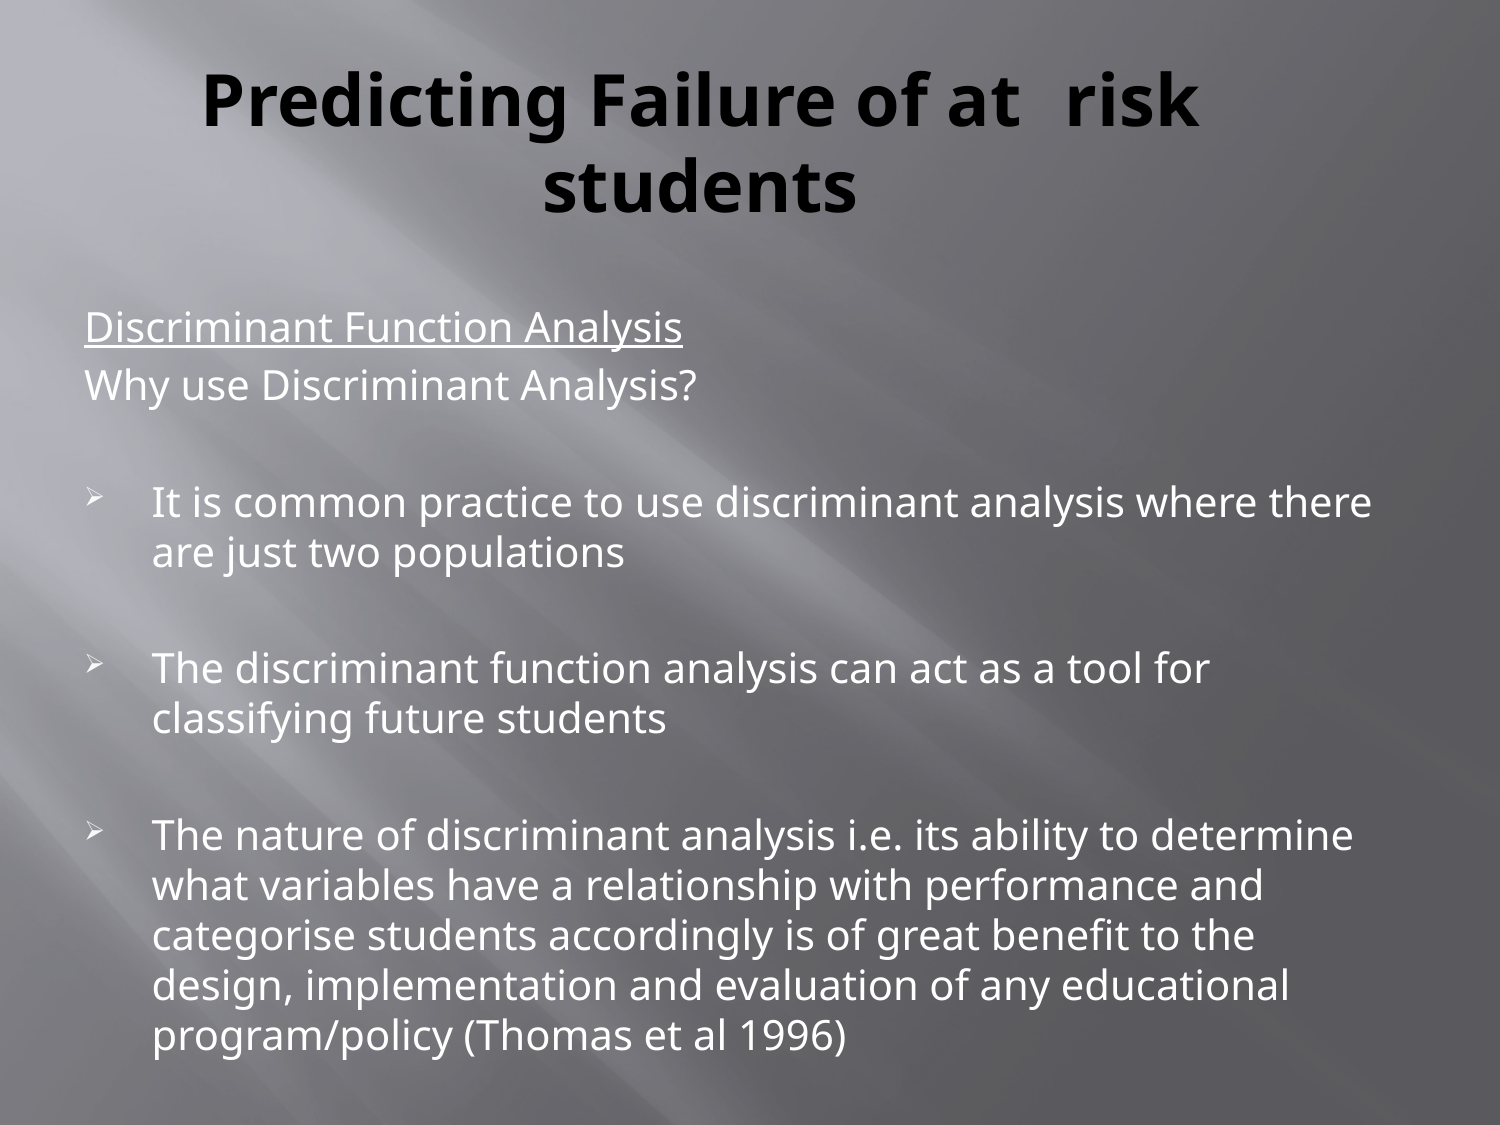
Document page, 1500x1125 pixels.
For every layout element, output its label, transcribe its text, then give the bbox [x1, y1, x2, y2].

list Discriminant Function Analysis Why use Discriminant Analysis? It is common practice to use discriminant analysis where there are just two populations The discriminant function analysis can act as a tool for classifying future students The nature of discriminant analysis i.e. its ability to determine what variables have a relationship with performance and categorise students accordingly is of great benefit to the design, implementation and evaluation of any educational program/policy (Thomas et al 1996) [46, 292, 1412, 1008]
title Predicting Failure of at risk students [41, 46, 1360, 235]
